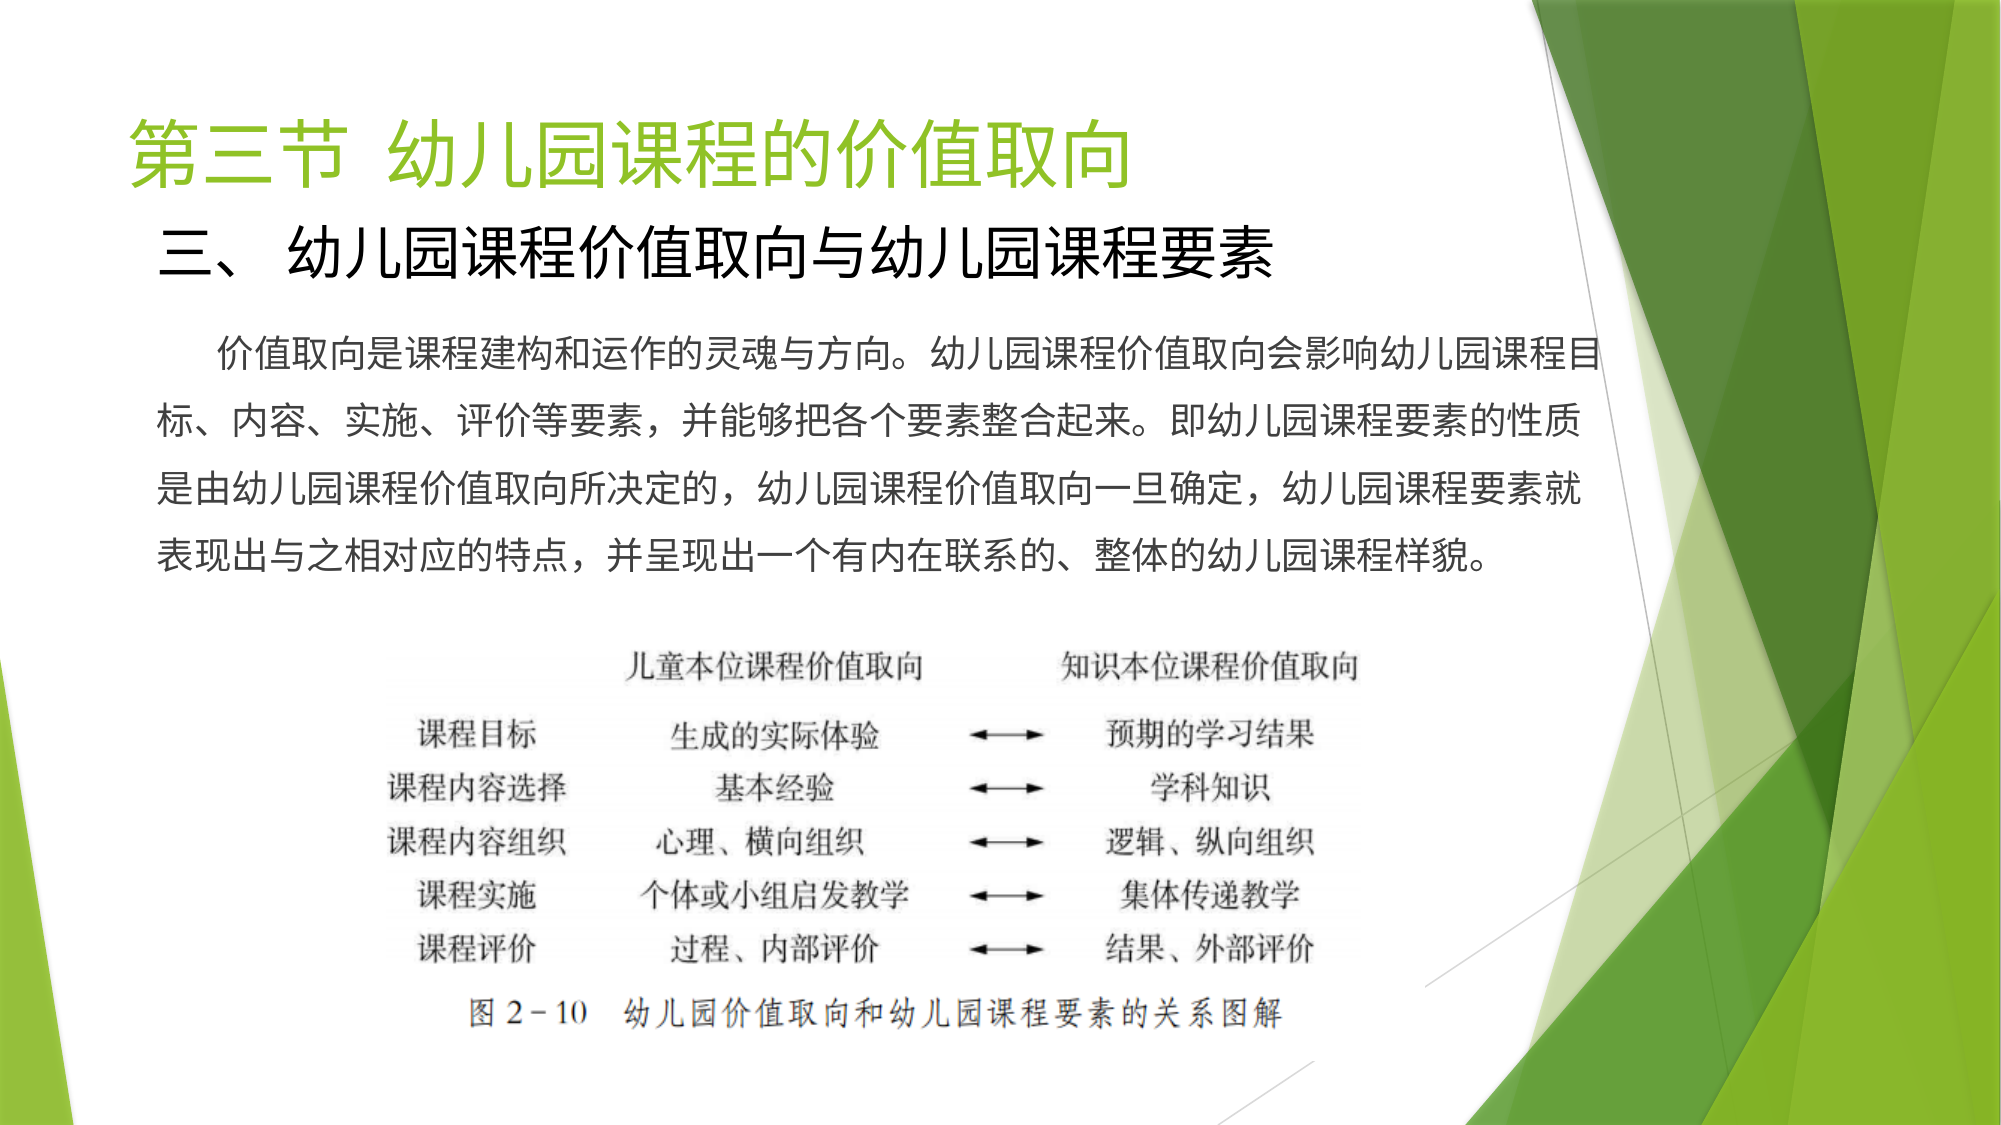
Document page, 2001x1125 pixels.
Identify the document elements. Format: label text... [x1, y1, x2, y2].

text_box 三、 幼儿园课程价值取向与幼儿园课程要素 [141, 208, 1451, 294]
list 价值取向是课程建构和运作的灵魂与方向。幼儿园课程价值取向会影响幼儿园课程目标、内容、实施、评价等要素，并能够把各个要素整合起来。即幼儿园课程要素的性质是由幼儿园课程价值取向所决定的，幼儿园课程价值取向一旦确定，幼儿园课程要素就表现出与之相对应的特点，并呈现出一个有内在联系的、整体的幼儿园课程样貌。 [141, 299, 1624, 587]
picture [323, 586, 1426, 1061]
title 第三节 幼儿园课程的价值取向 [111, 99, 1522, 317]
